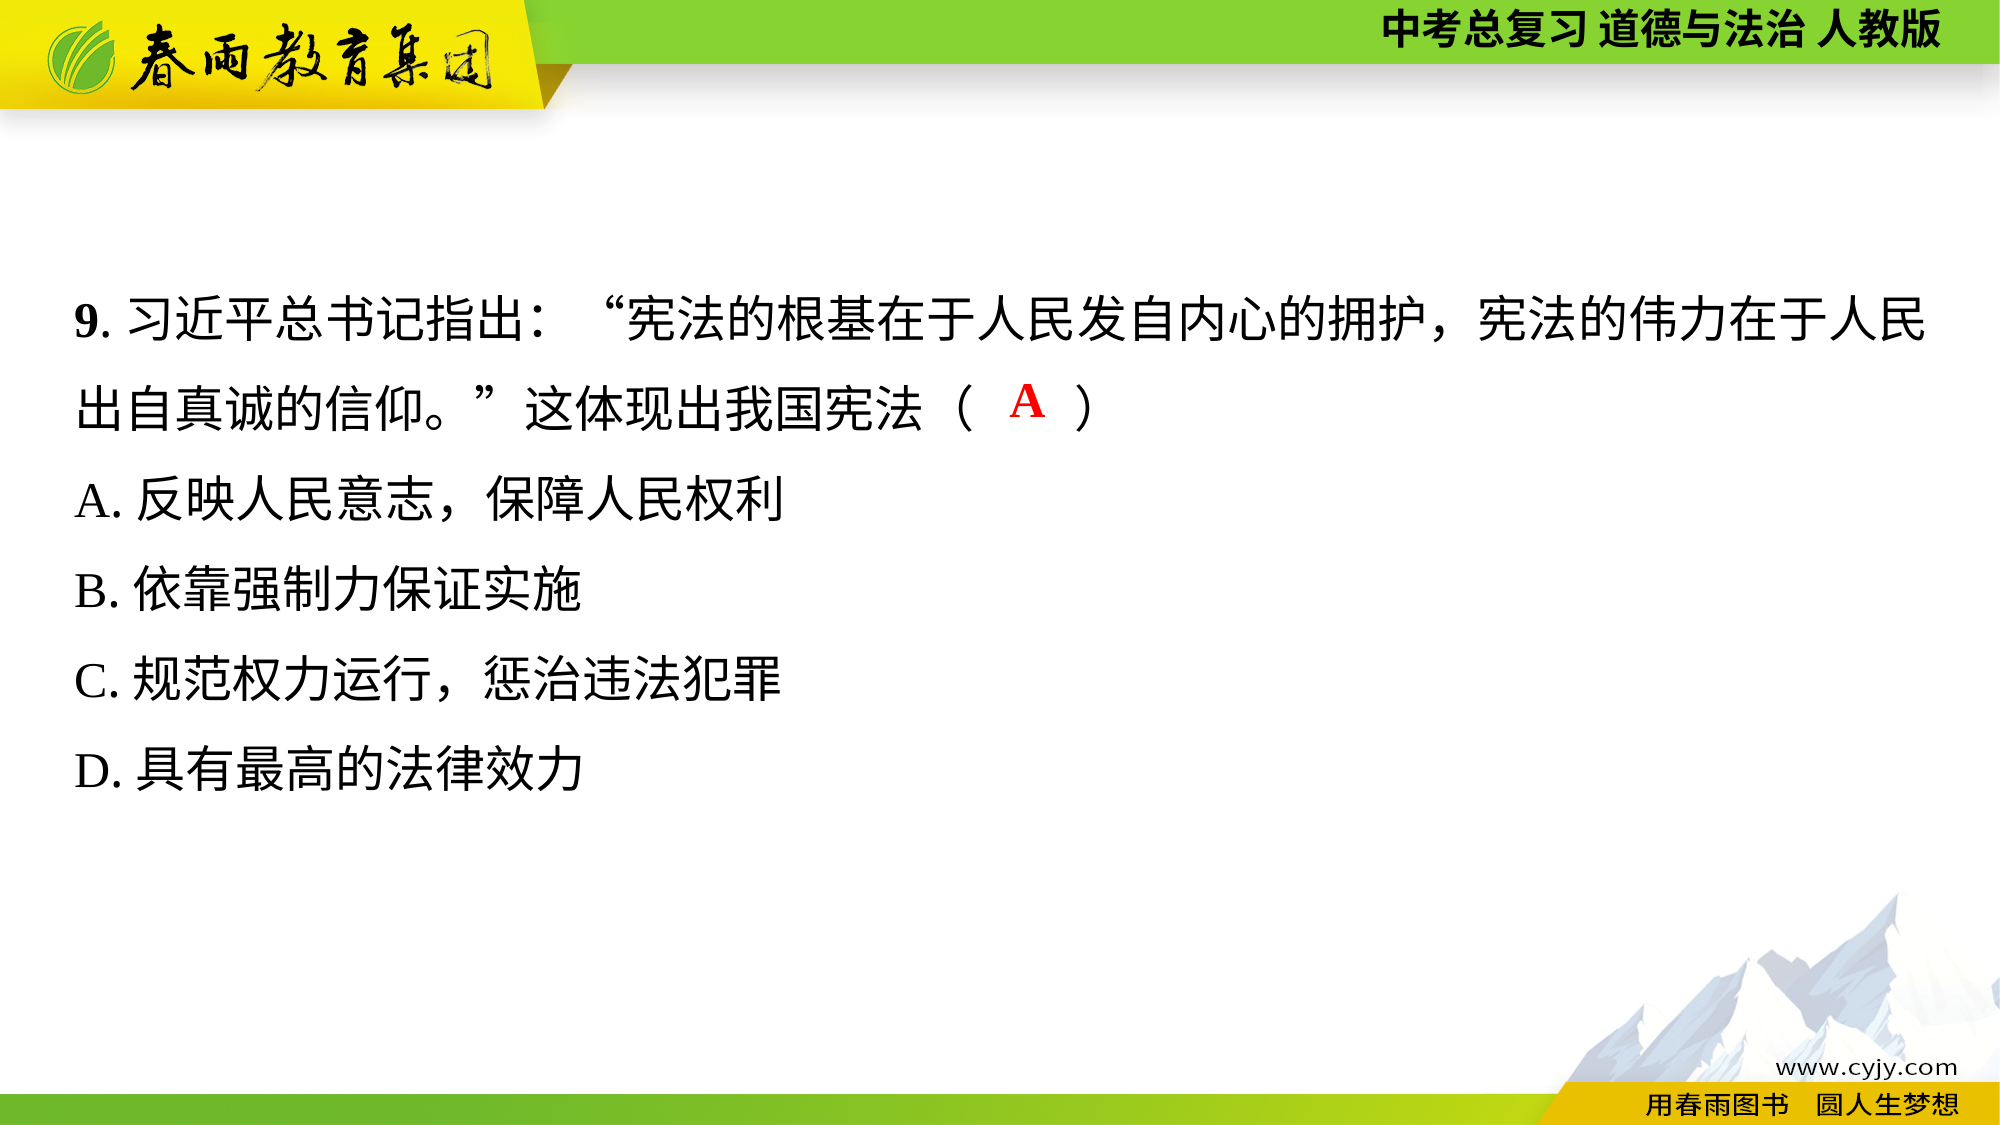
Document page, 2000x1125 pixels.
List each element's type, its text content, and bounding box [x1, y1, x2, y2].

picture [0, 0, 2000, 1125]
list 9.习近平总书记指出：“宪法的根基在于人民发自内心的拥护，宪法的伟力在于人民出自真诚的信仰。”这体现出我国宪法（ ） A.反映人民意志，保障人民权利 B.依靠强制力保证实施 C.规范权力运行，惩治违法犯罪 D.具有最高的法律效力 [59, 249, 1944, 799]
text_box A [994, 360, 1061, 435]
